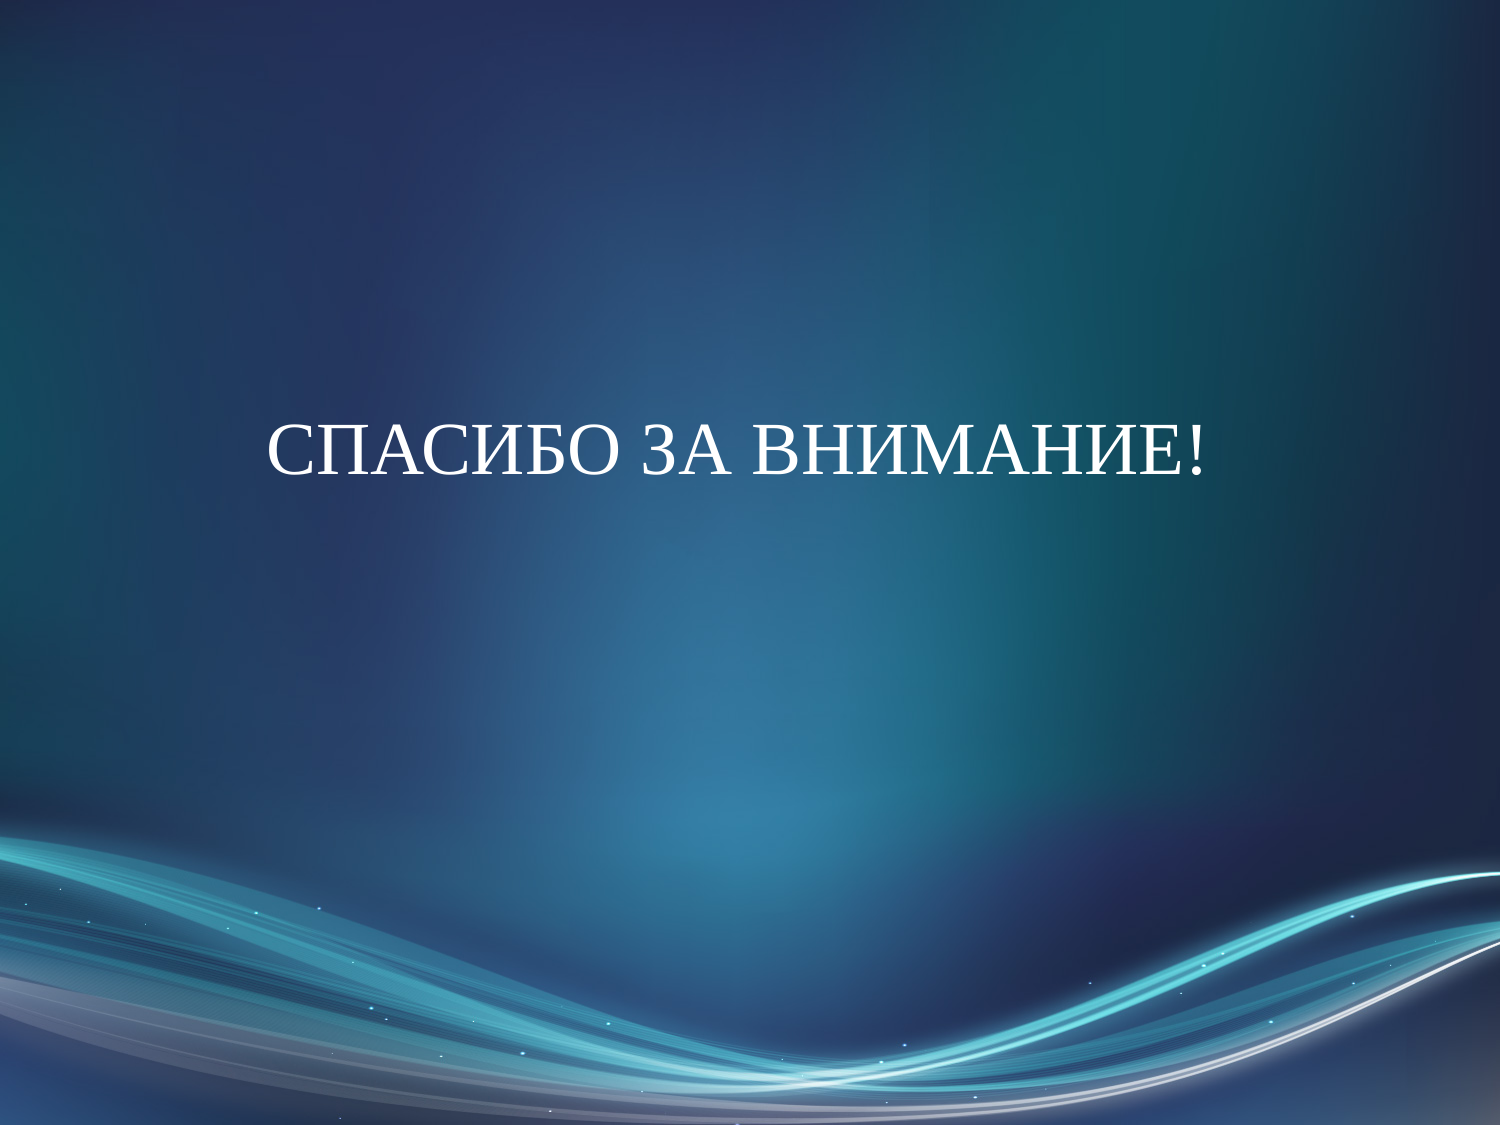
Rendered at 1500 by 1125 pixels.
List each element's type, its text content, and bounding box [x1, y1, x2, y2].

picture [0, 0, 1500, 1125]
list СПАСИБО ЗА ВНИМАНИЕ! [79, 144, 1397, 1014]
